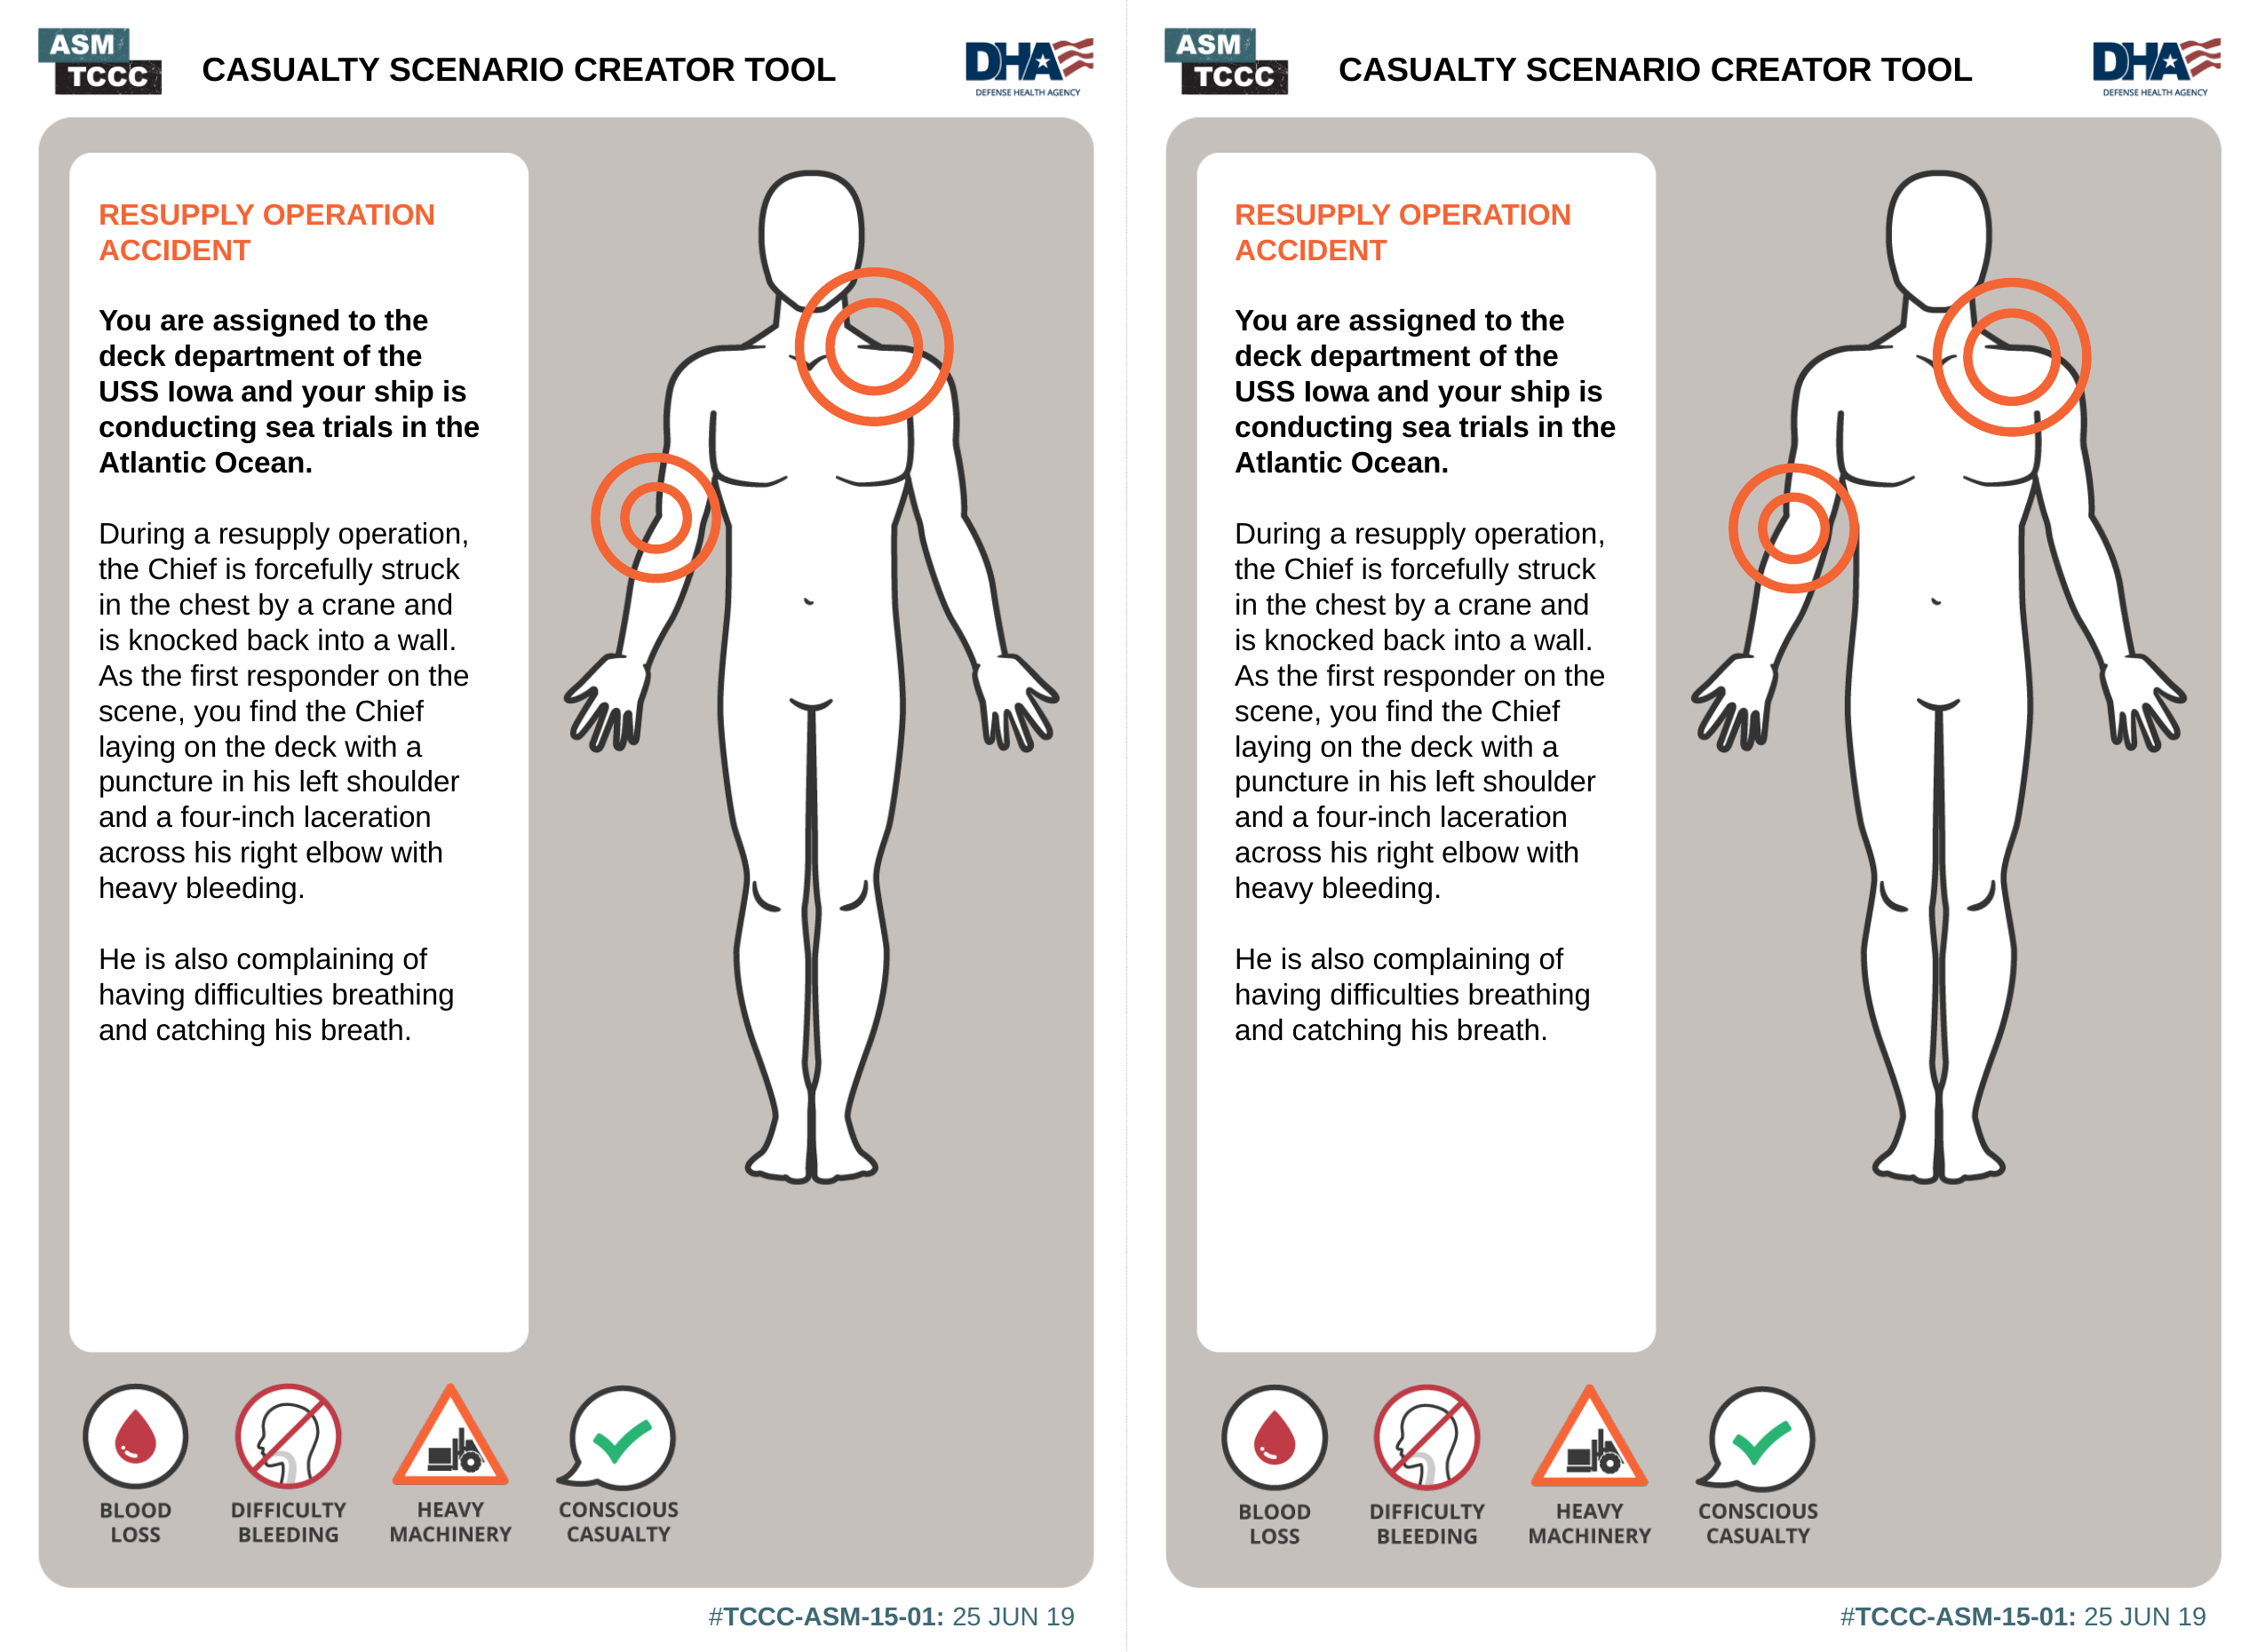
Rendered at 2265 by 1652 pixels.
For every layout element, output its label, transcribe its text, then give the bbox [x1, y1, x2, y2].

picture [1127, 0, 2265, 1652]
text_box RESUPPLY OPERATION ACCIDENT You are assigned to the deck department of the USS Iowa and your ship is conducting sea trials in the Atlantic Ocean. During a resupply operation, the Chief is forcefully struck in the chest by a crane and is knocked back into a wall. As the first responder on the scene, you find the Chief laying on the deck with a puncture in his left shoulder and a four-inch laceration across his right elbow with heavy bleeding. He is also complaining of having difficulties breathing and catching his breath. [1221, 188, 1633, 1053]
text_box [595, 457, 717, 579]
text_box CASUALTY SCENARIO CREATOR TOOL [188, 41, 918, 94]
picture [0, 0, 1126, 1652]
text_box #TCCC-ASM-15-01: 25 JUN 19 [695, 1592, 1089, 1638]
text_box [799, 272, 950, 422]
text_box #TCCC-ASM-15-01: 25 JUN 19 [1827, 1592, 2221, 1638]
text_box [1936, 282, 2087, 433]
text_box CASUALTY SCENARIO CREATOR TOOL [1325, 41, 1987, 94]
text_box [1733, 467, 1855, 589]
text_box RESUPPLY OPERATION ACCIDENT You are assigned to the deck department of the USS Iowa and your ship is conducting sea trials in the Atlantic Ocean. During a resupply operation, the Chief is forcefully struck in the chest by a crane and is knocked back into a wall. As the first responder on the scene, you find the Chief laying on the deck with a puncture in his left shoulder and a four-inch laceration across his right elbow with heavy bleeding. He is also complaining of having difficulties breathing and catching his breath. [85, 188, 497, 1053]
